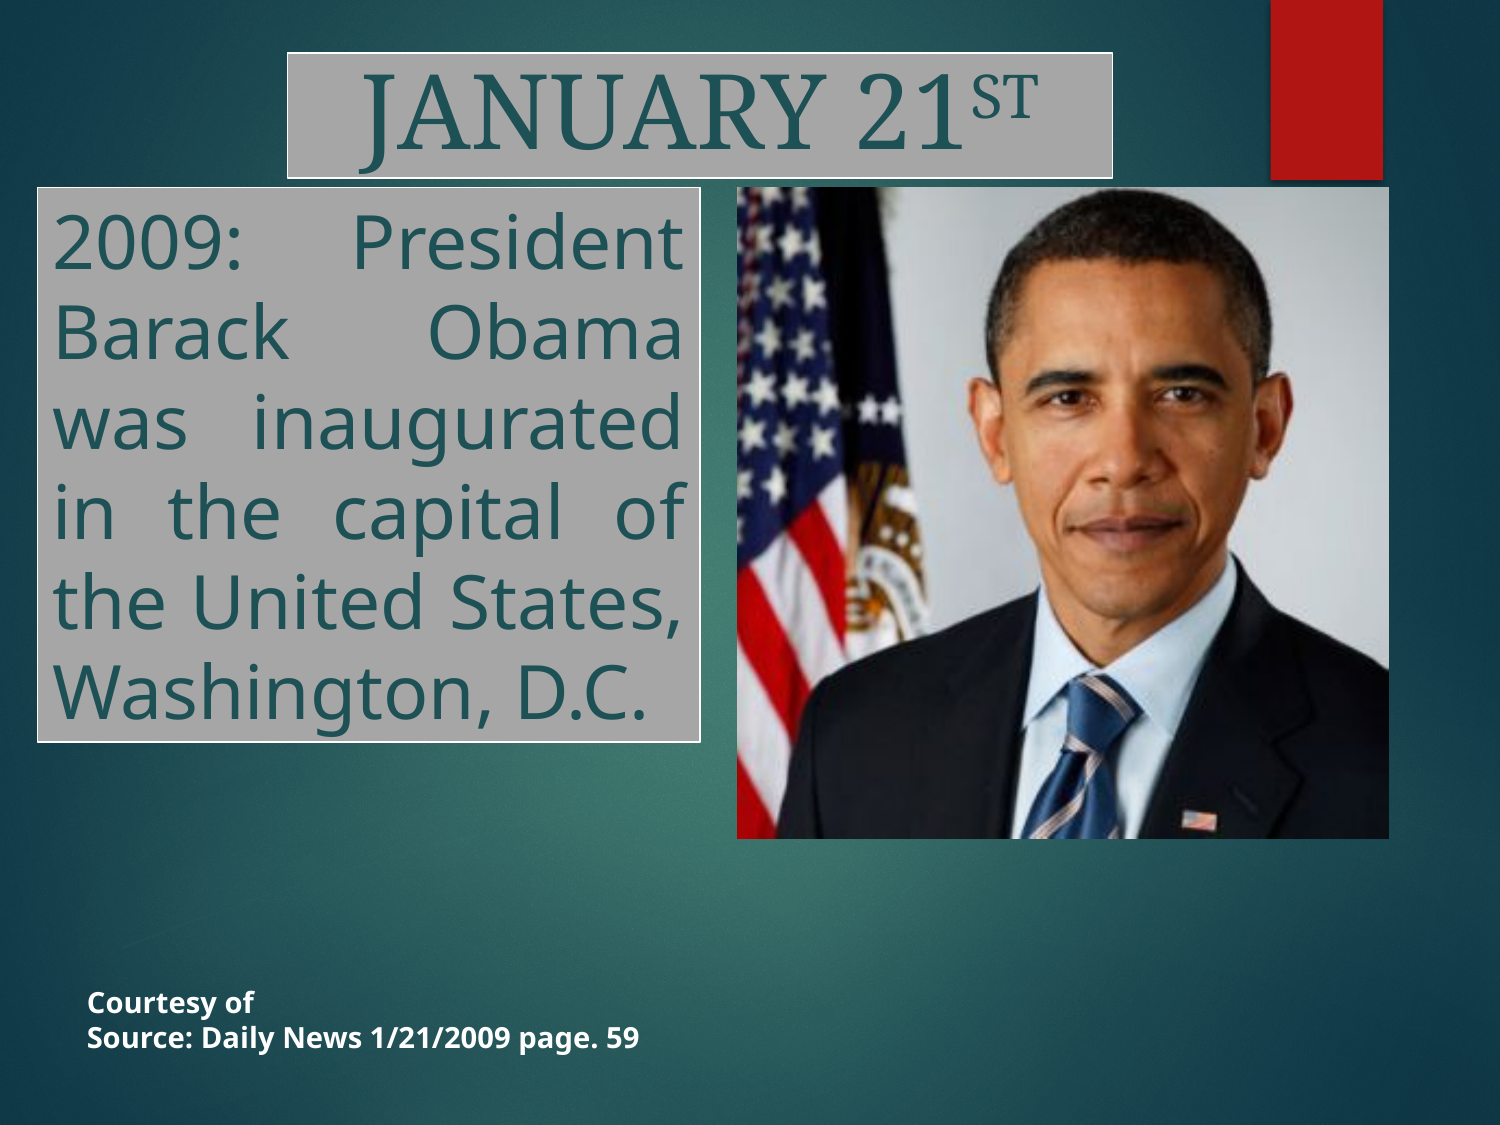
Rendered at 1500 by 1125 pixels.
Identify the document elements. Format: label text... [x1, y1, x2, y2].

picture [737, 187, 1390, 840]
text_box Courtesy of Source: Daily News 1/21/2009 page. 59 [72, 976, 1235, 1062]
text_box 2009: President Barack Obama was inaugurated in the capital of the United States, Washington, D.C. [37, 187, 701, 743]
title JANUARY 21ST [287, 52, 1113, 179]
